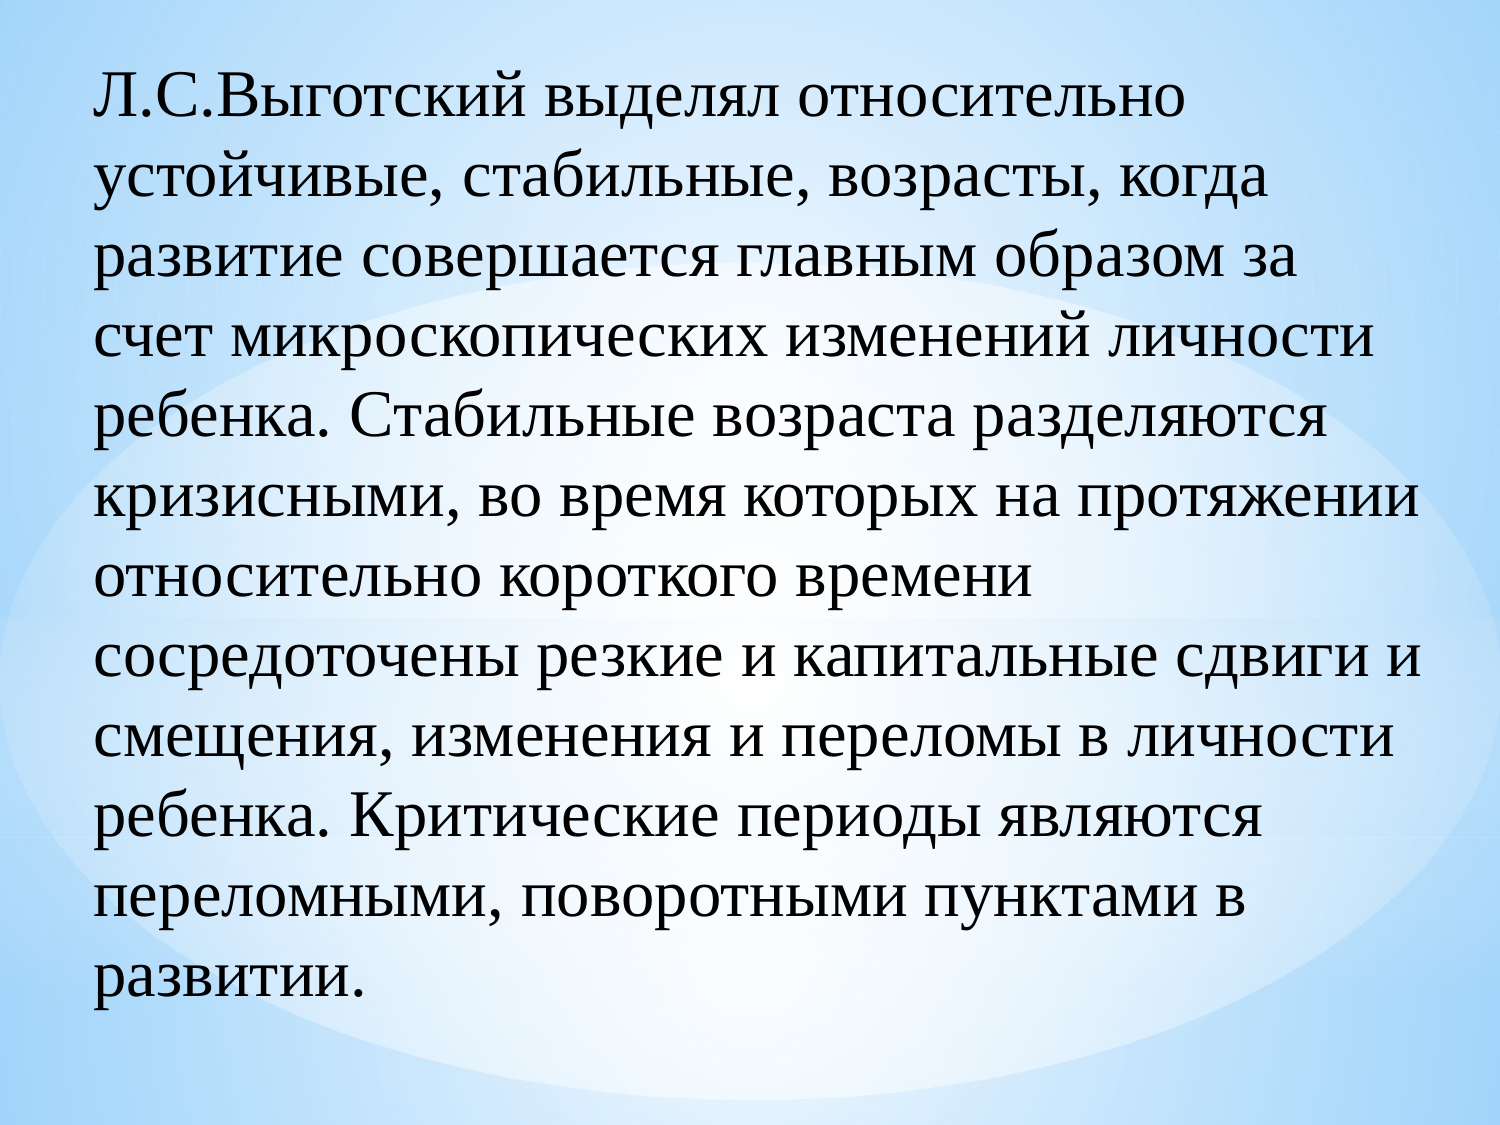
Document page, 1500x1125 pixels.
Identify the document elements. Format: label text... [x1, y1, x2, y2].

text_box Л.С.Выготский выделял относительно устойчивые, стабильные, возрасты, когда развитие совершается главным образом за счет микроскопических изменений личности ребенка. Стабильные возраста разделяются кризисными, во время которых на протяжении относительно короткого времени сосредоточены резкие и капитальные сдвиги и смещения, изменения и переломы в личности ребенка. Критические периоды являются переломными, поворотными пунктами в развитии. [78, 42, 1447, 1017]
